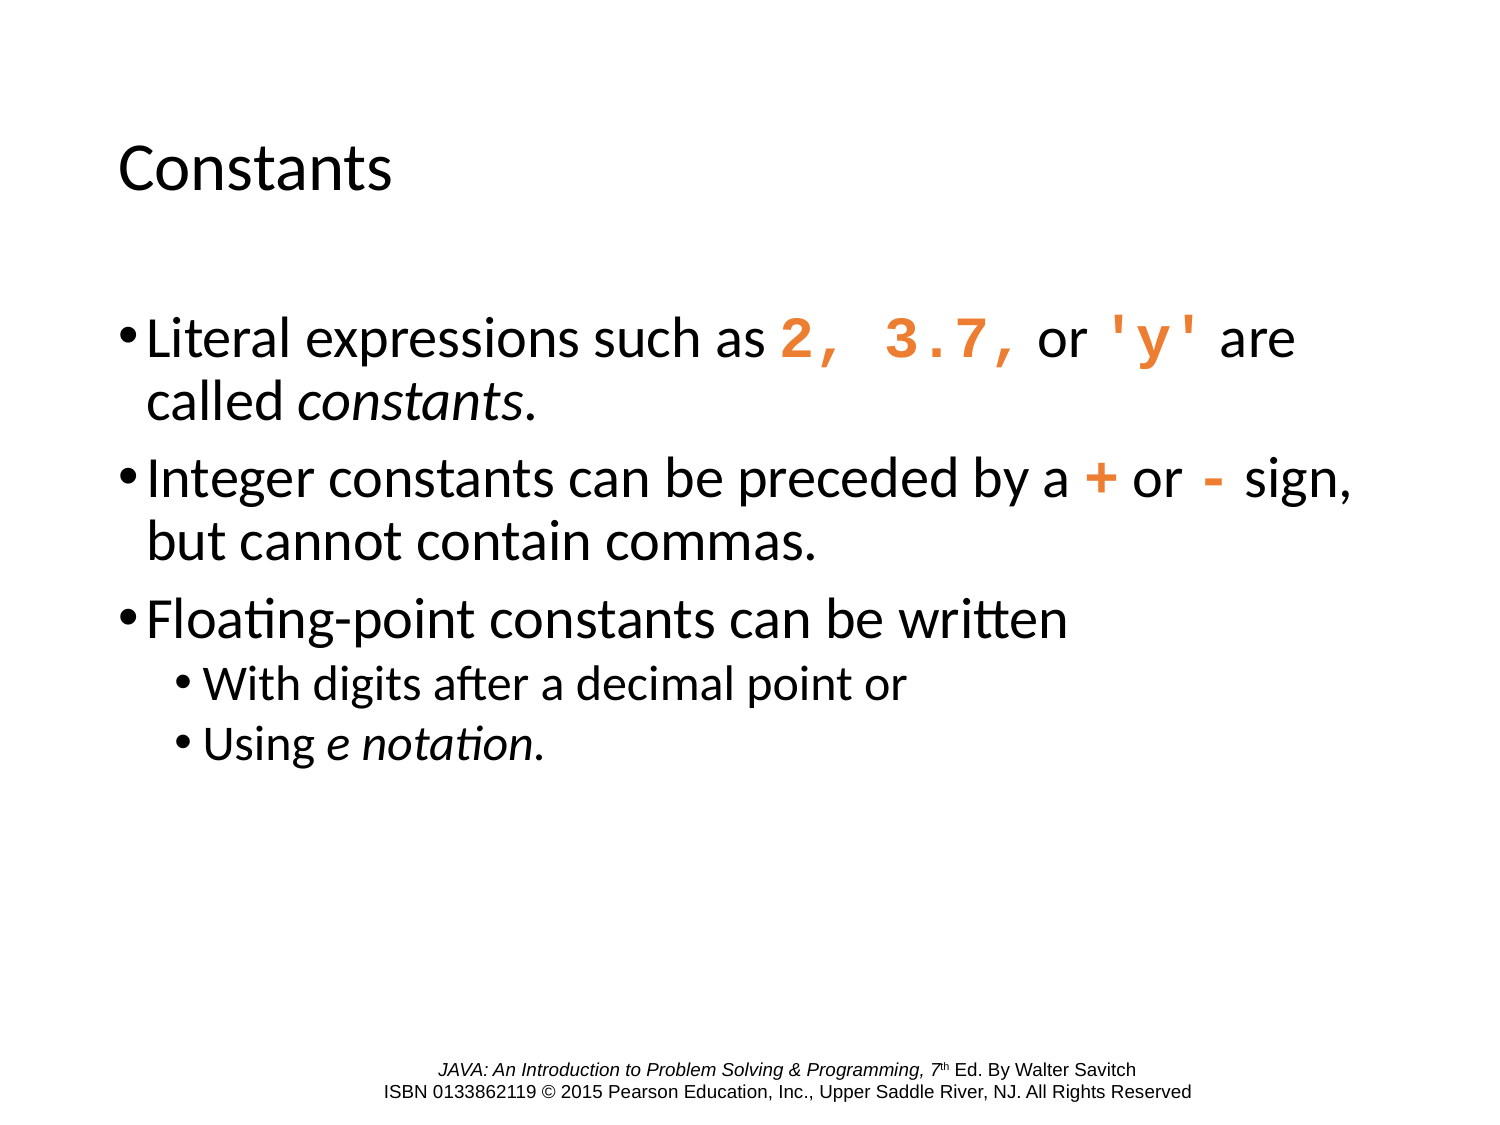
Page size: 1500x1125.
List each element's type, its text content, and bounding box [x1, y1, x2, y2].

list Literal expressions such as 2, 3.7, or 'y' are called constants. Integer constants can be preceded by a + or - sign, but cannot contain commas. Floating-point constants can be written With digits after a decimal point or Using e notation. [103, 299, 1397, 1014]
title Constants [103, 59, 1397, 278]
